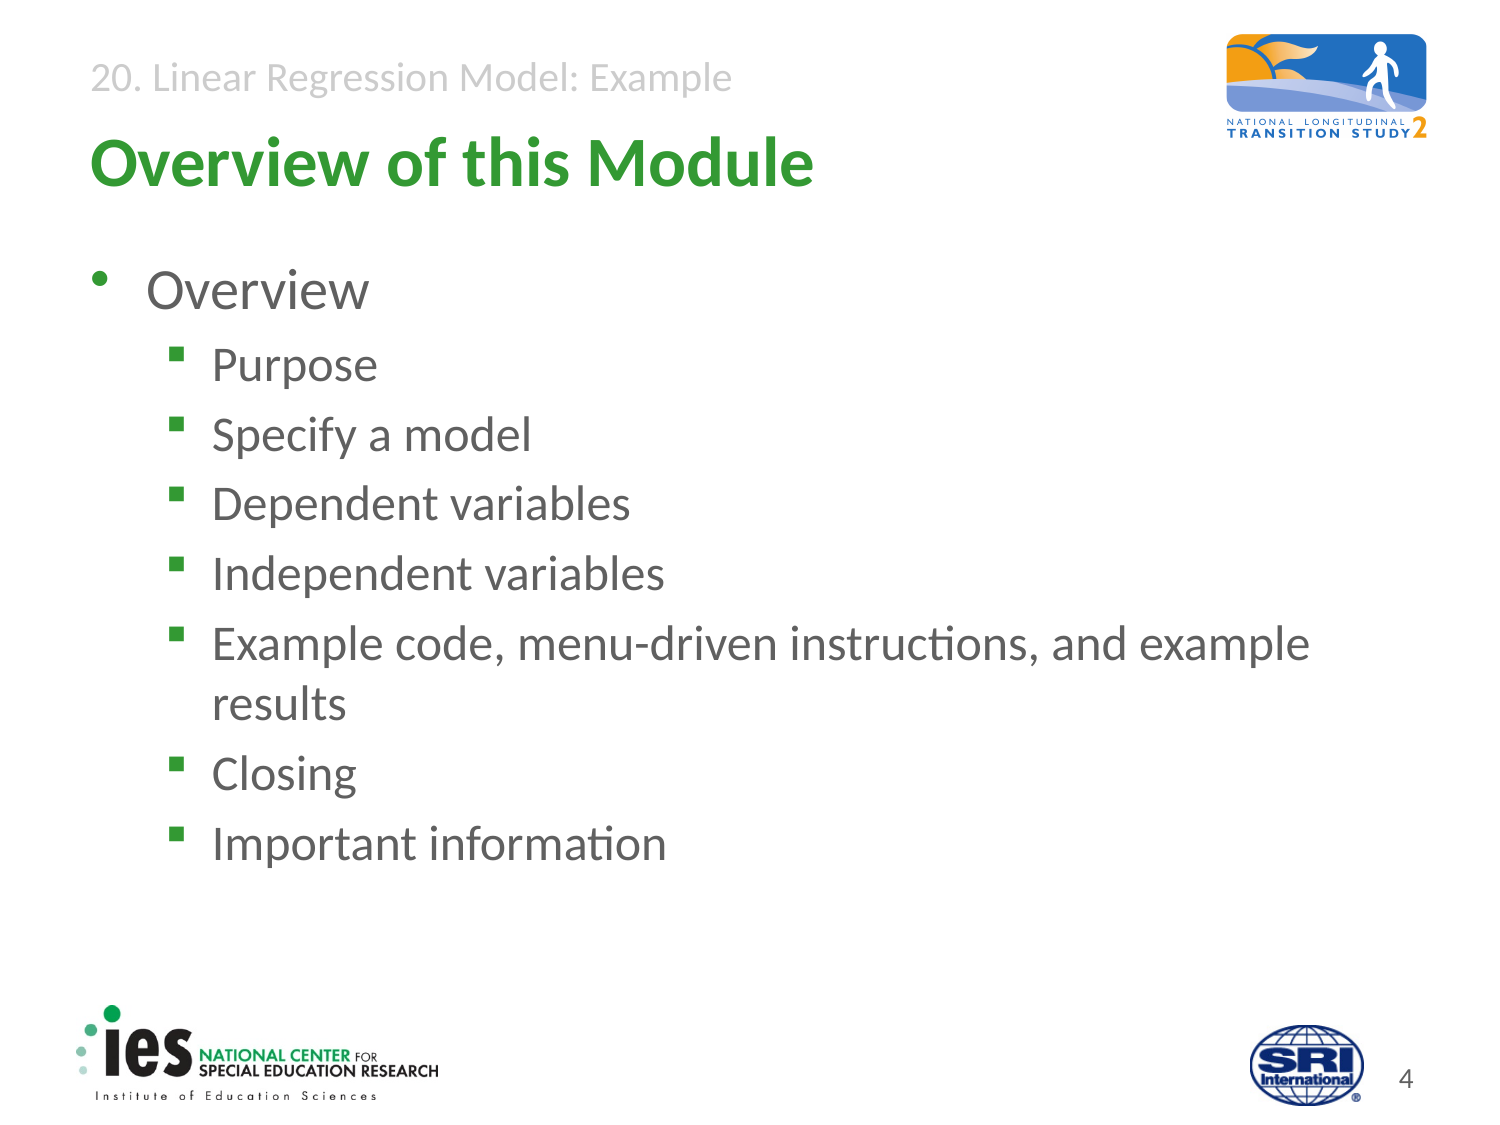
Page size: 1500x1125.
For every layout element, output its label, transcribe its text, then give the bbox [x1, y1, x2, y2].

list Overview Purpose Specify a model Dependent variables Independent variables Example code, menu-driven instructions, and example results Closing Important information [74, 243, 1426, 987]
title Overview of this Module [74, 90, 1426, 226]
slide_number 3 [1324, 1051, 1429, 1125]
picture [1250, 1025, 1364, 1106]
picture [76, 1005, 438, 1100]
